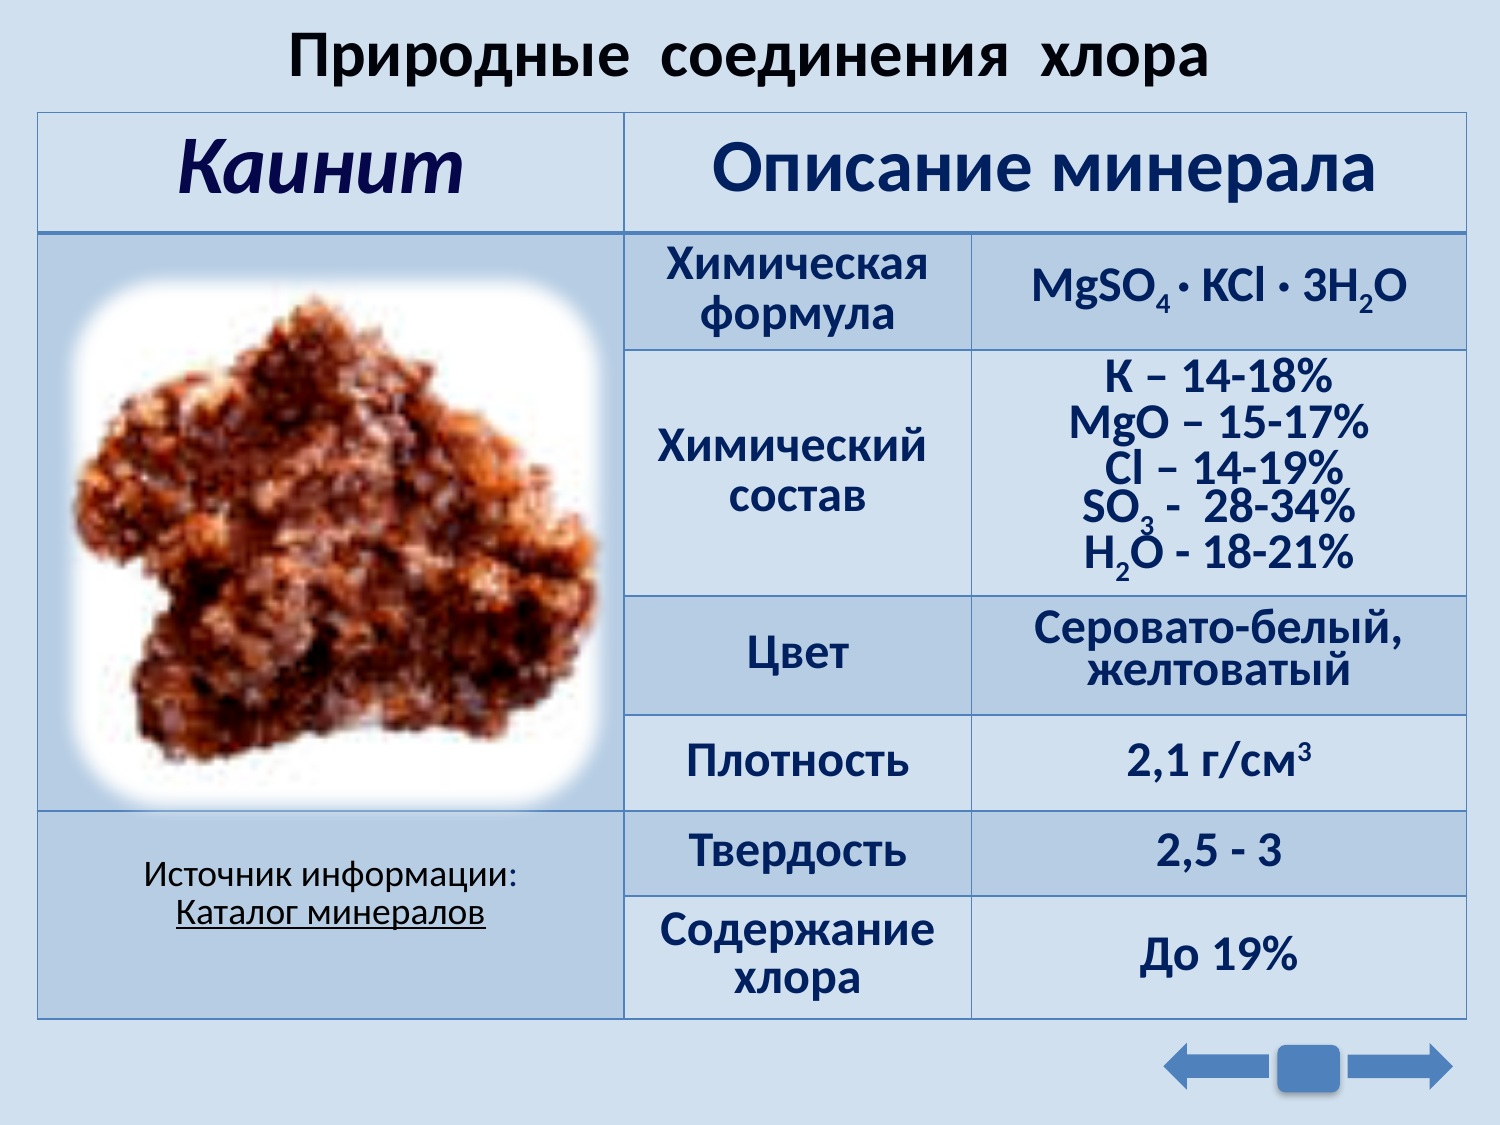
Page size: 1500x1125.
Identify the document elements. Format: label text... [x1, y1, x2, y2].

text_box [1345, 1040, 1456, 1092]
table_cell 2,1 г/cм3 [972, 716, 1466, 810]
table_cell Химический состав [625, 351, 971, 595]
table_header Описание минерала [625, 113, 1466, 231]
table_cell Содержание хлора [625, 897, 971, 1018]
table_cell Источник информации: Каталог минералов [38, 812, 623, 1018]
table_cell [38, 235, 623, 810]
text_box [1275, 1042, 1342, 1095]
table_cell 2,5 - 3 [972, 812, 1466, 895]
table_cell Плотность [625, 716, 971, 810]
table_cell Цвет [625, 597, 971, 714]
table_header Каинит [38, 113, 623, 231]
table_cell К – 14-18% MgO – 15-17% Cl – 14-19% SO3 - 28-34% H2O - 18-21% [972, 351, 1466, 595]
text_box Природные соединения хлора [0, 0, 1500, 100]
table_cell Химическая формула [625, 235, 971, 349]
picture [54, 262, 617, 824]
table_cell Твердость [625, 812, 971, 895]
table_cell До 19% [972, 897, 1466, 1018]
text_box [1161, 1040, 1271, 1092]
table_cell MgSO4 · KCl · 3H2O [972, 235, 1466, 349]
table_cell Серовато-белый, желтоватый [972, 597, 1466, 714]
